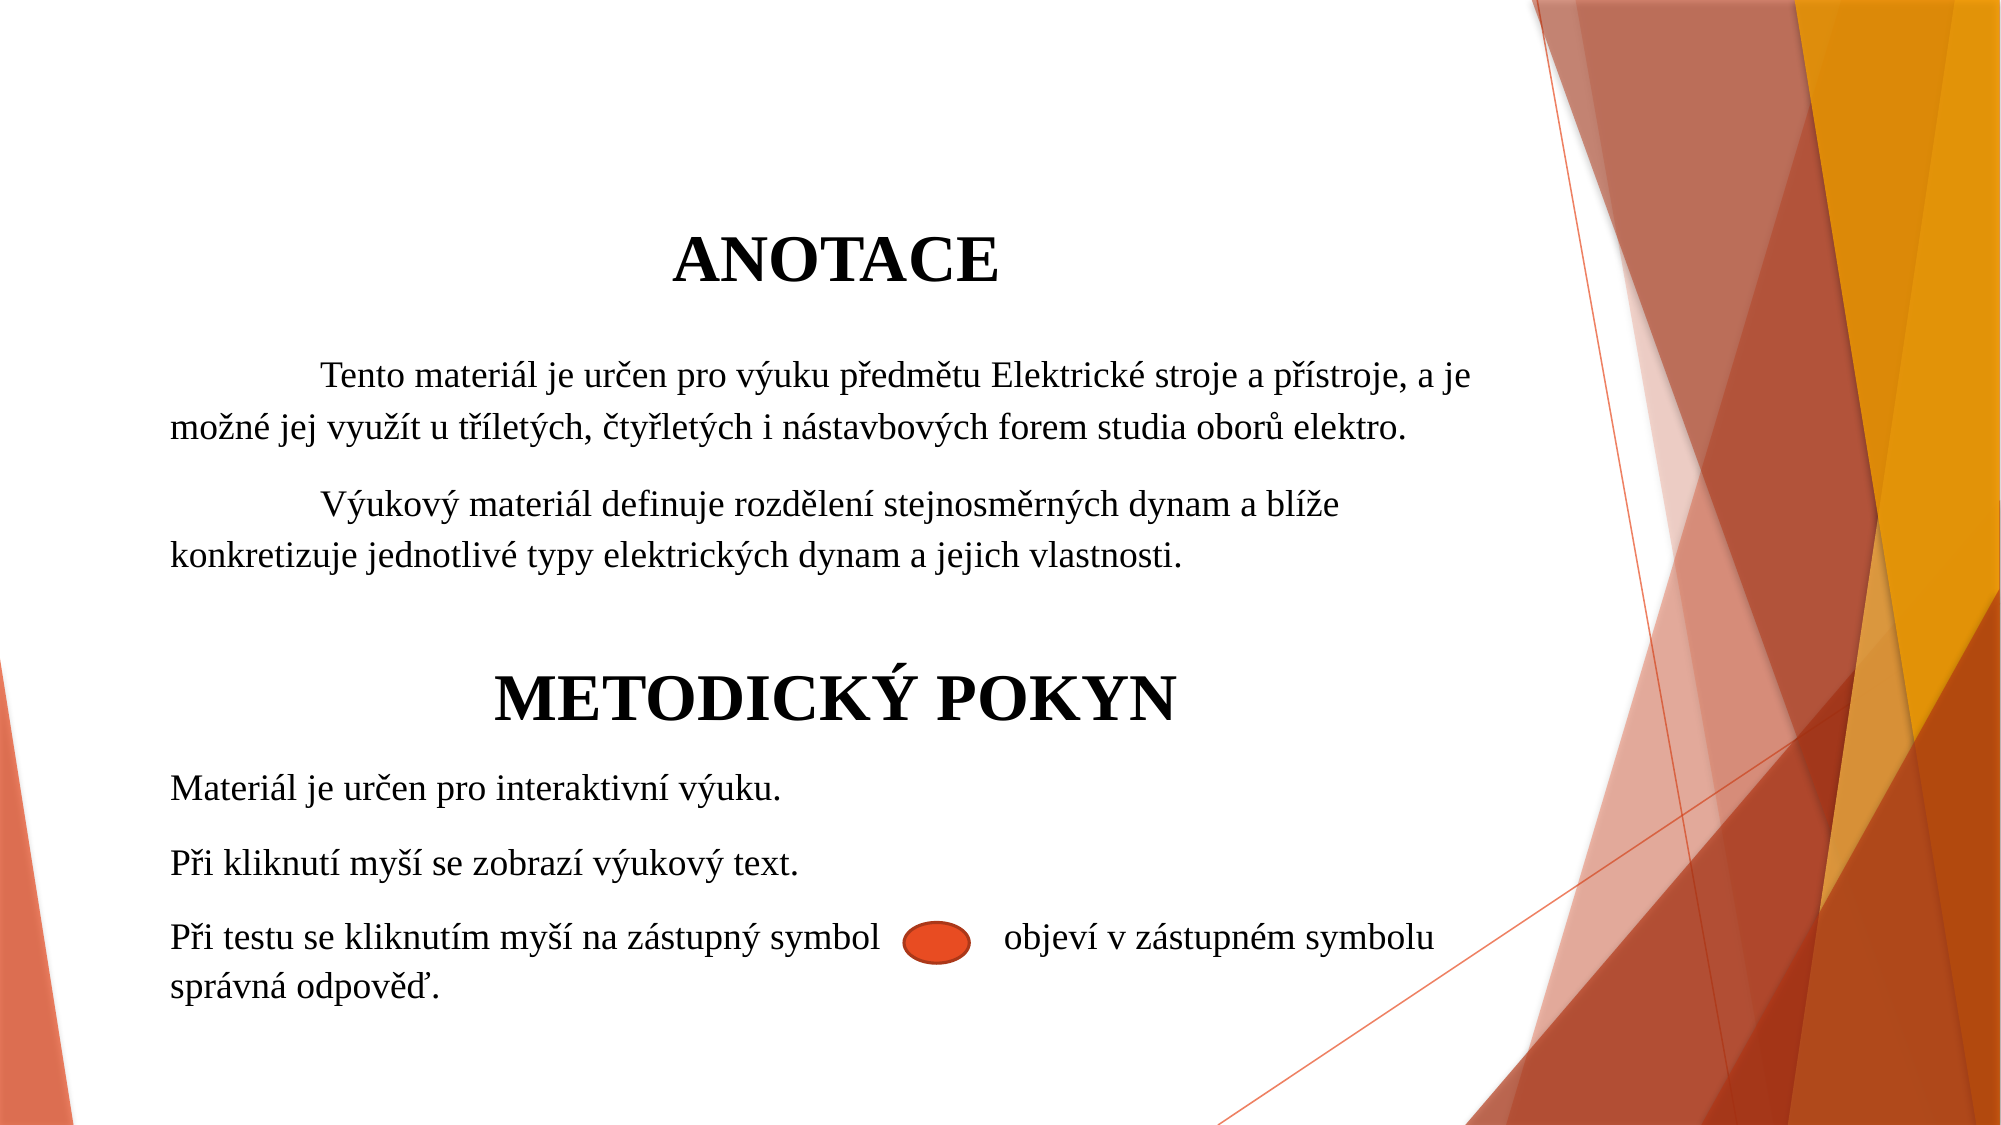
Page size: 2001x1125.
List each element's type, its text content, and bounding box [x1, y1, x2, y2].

text_box Tento materiál je určen pro výuku předmětu Elektrické stroje a přístroje, a je možné jej využít u tříletých, čtyřletých i nástavbových forem studia oborů elektro. Výukový materiál definuje rozdělení stejnosměrných dynam a blíže konkretizuje jednotlivé typy elektrických dynam a jejich vlastnosti. [155, 336, 1500, 583]
text_box METODICKÝ POKYN Materiál je určen pro interaktivní výuku. Při kliknutí myší se zobrazí výukový text. Při testu se kliknutím myší na zástupný symbol objeví v zástupném symbolu správná odpověď. [155, 638, 1518, 1014]
text_box [902, 920, 971, 965]
text_box ANOTACE [136, 199, 1537, 302]
